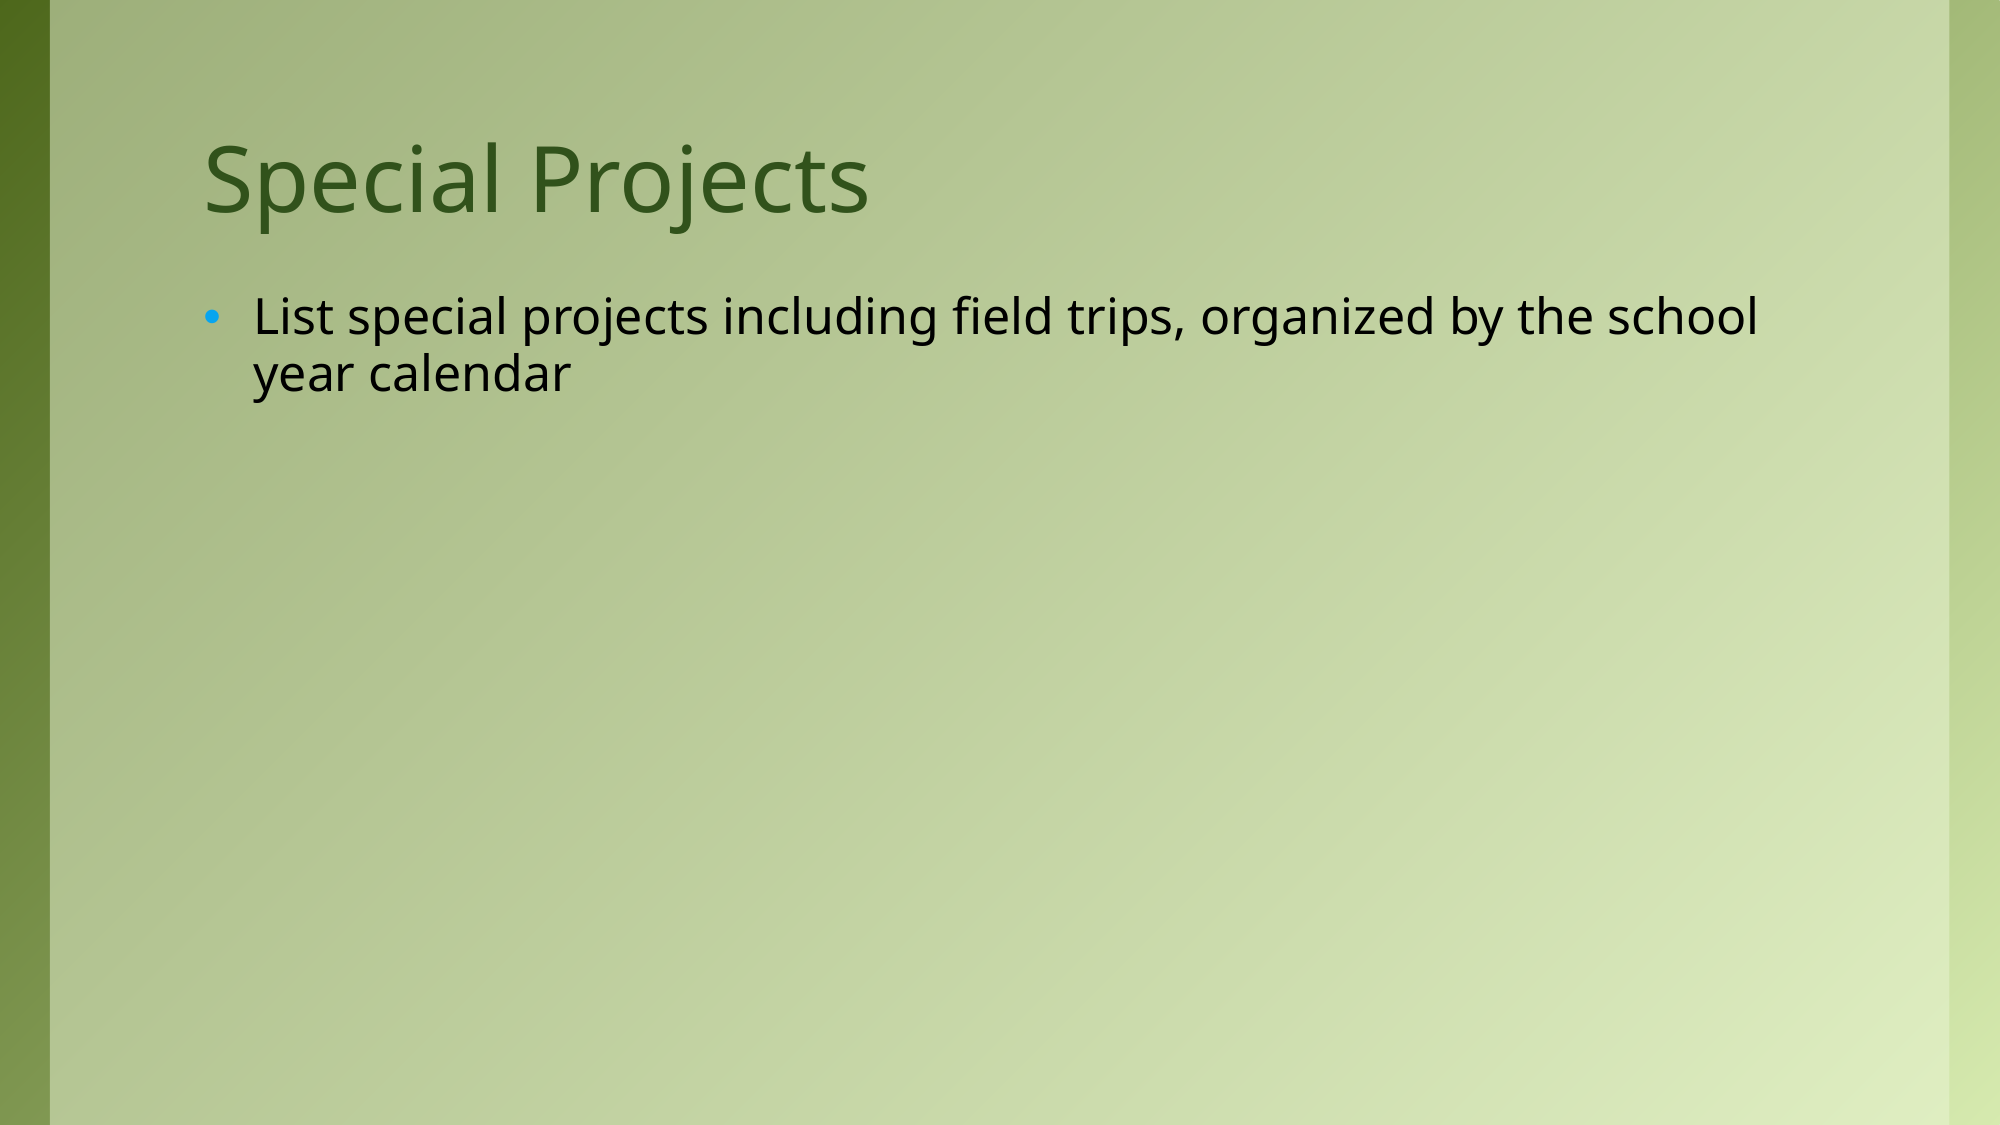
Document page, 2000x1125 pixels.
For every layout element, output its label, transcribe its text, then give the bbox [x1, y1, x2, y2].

list List special projects including field trips, organized by the school year calendar [183, 279, 1850, 1013]
title Special Projects [183, 12, 1850, 242]
